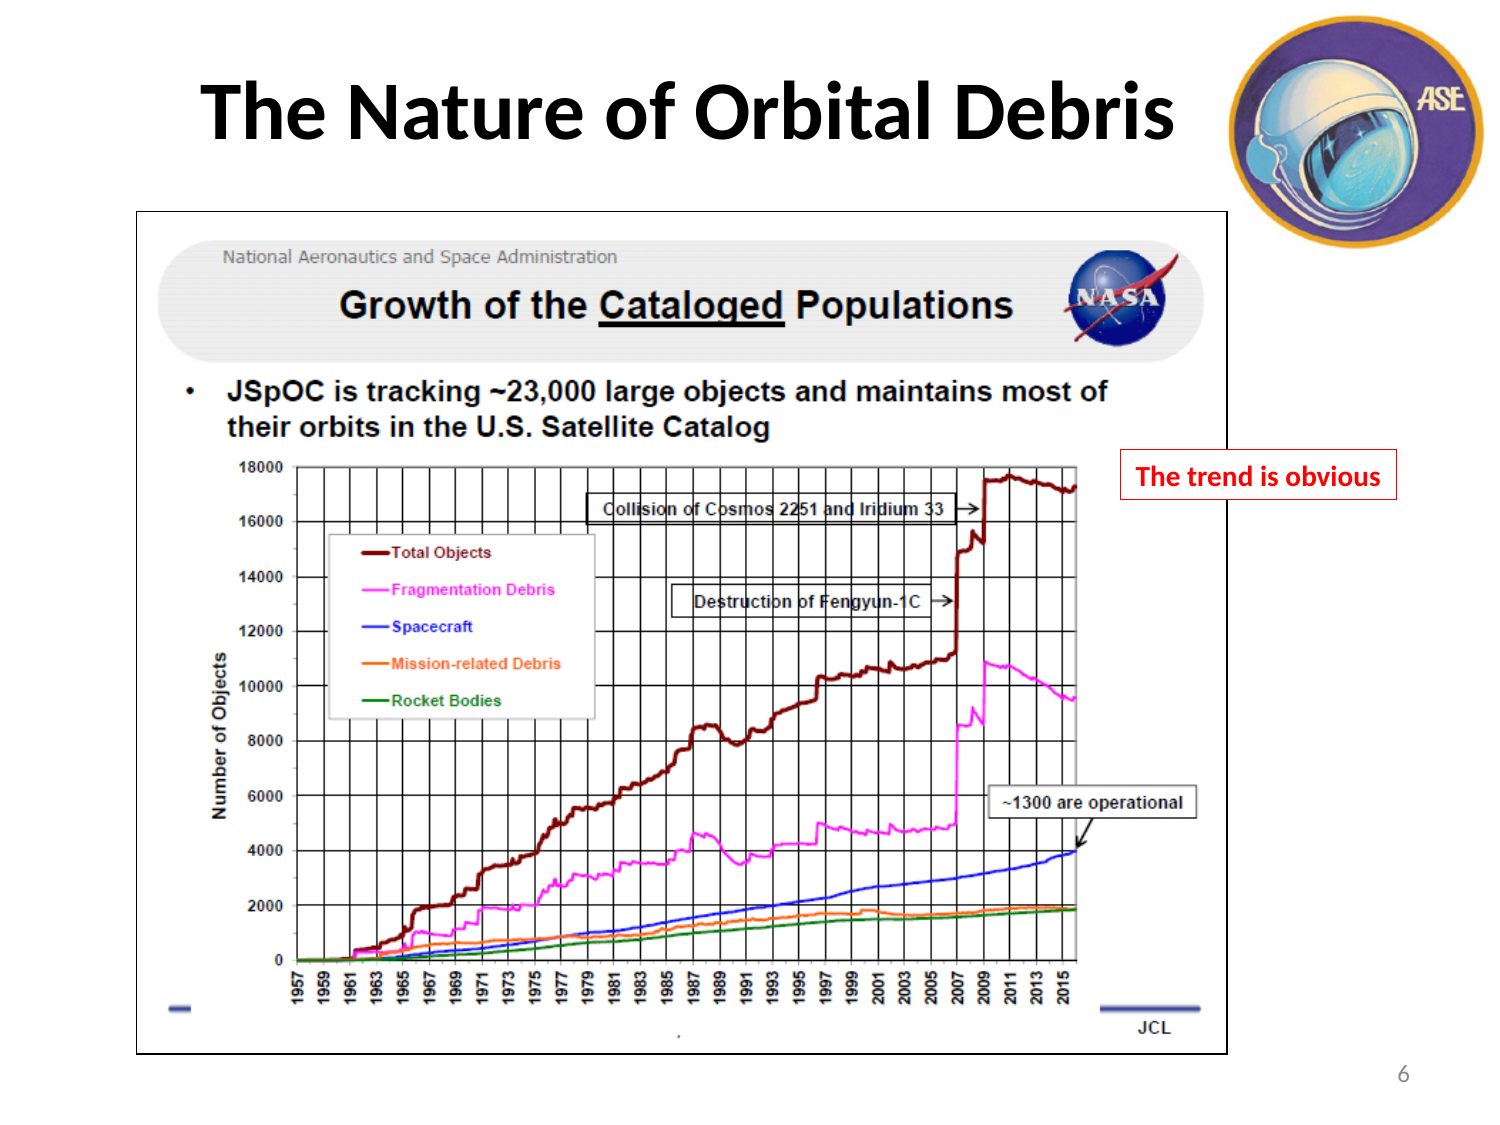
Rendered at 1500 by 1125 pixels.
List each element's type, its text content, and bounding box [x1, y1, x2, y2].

picture [137, 212, 1227, 1054]
title The Nature of Orbital Debris [150, 12, 1227, 200]
slide_number 6 [1074, 1042, 1425, 1103]
picture [1224, 12, 1488, 250]
text_box The trend is obvious [1231, 449, 1397, 500]
